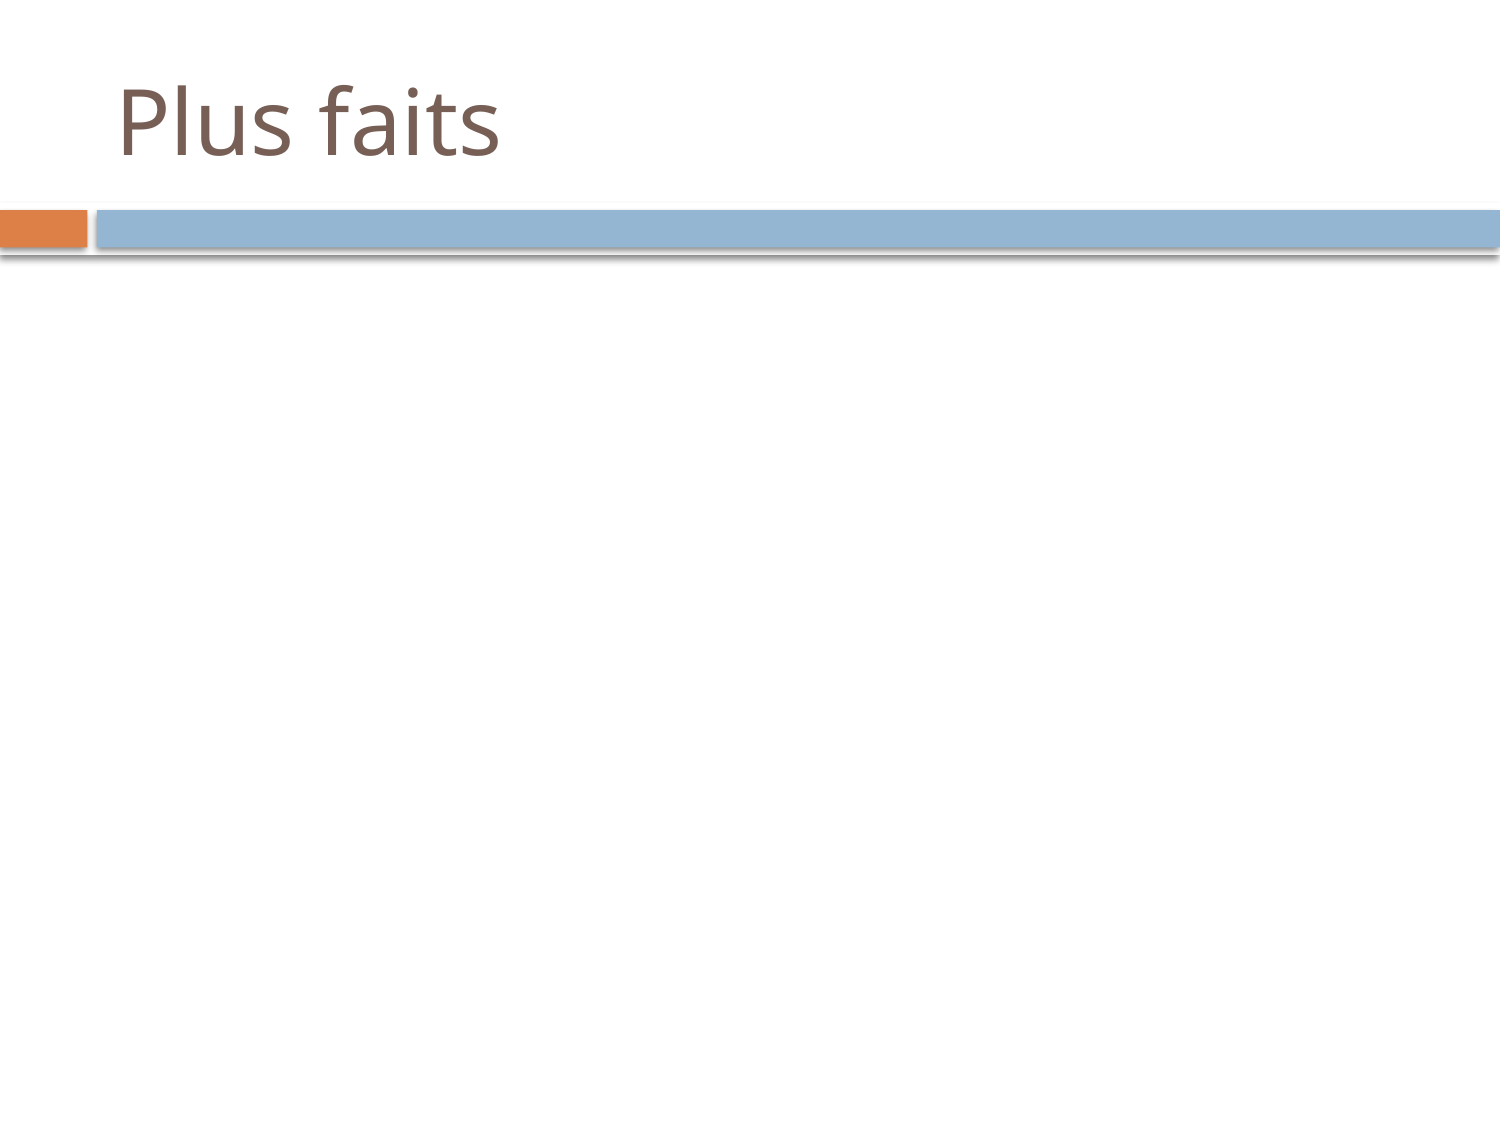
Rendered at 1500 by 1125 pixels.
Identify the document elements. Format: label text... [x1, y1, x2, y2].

title Plus faits [100, 37, 1438, 200]
